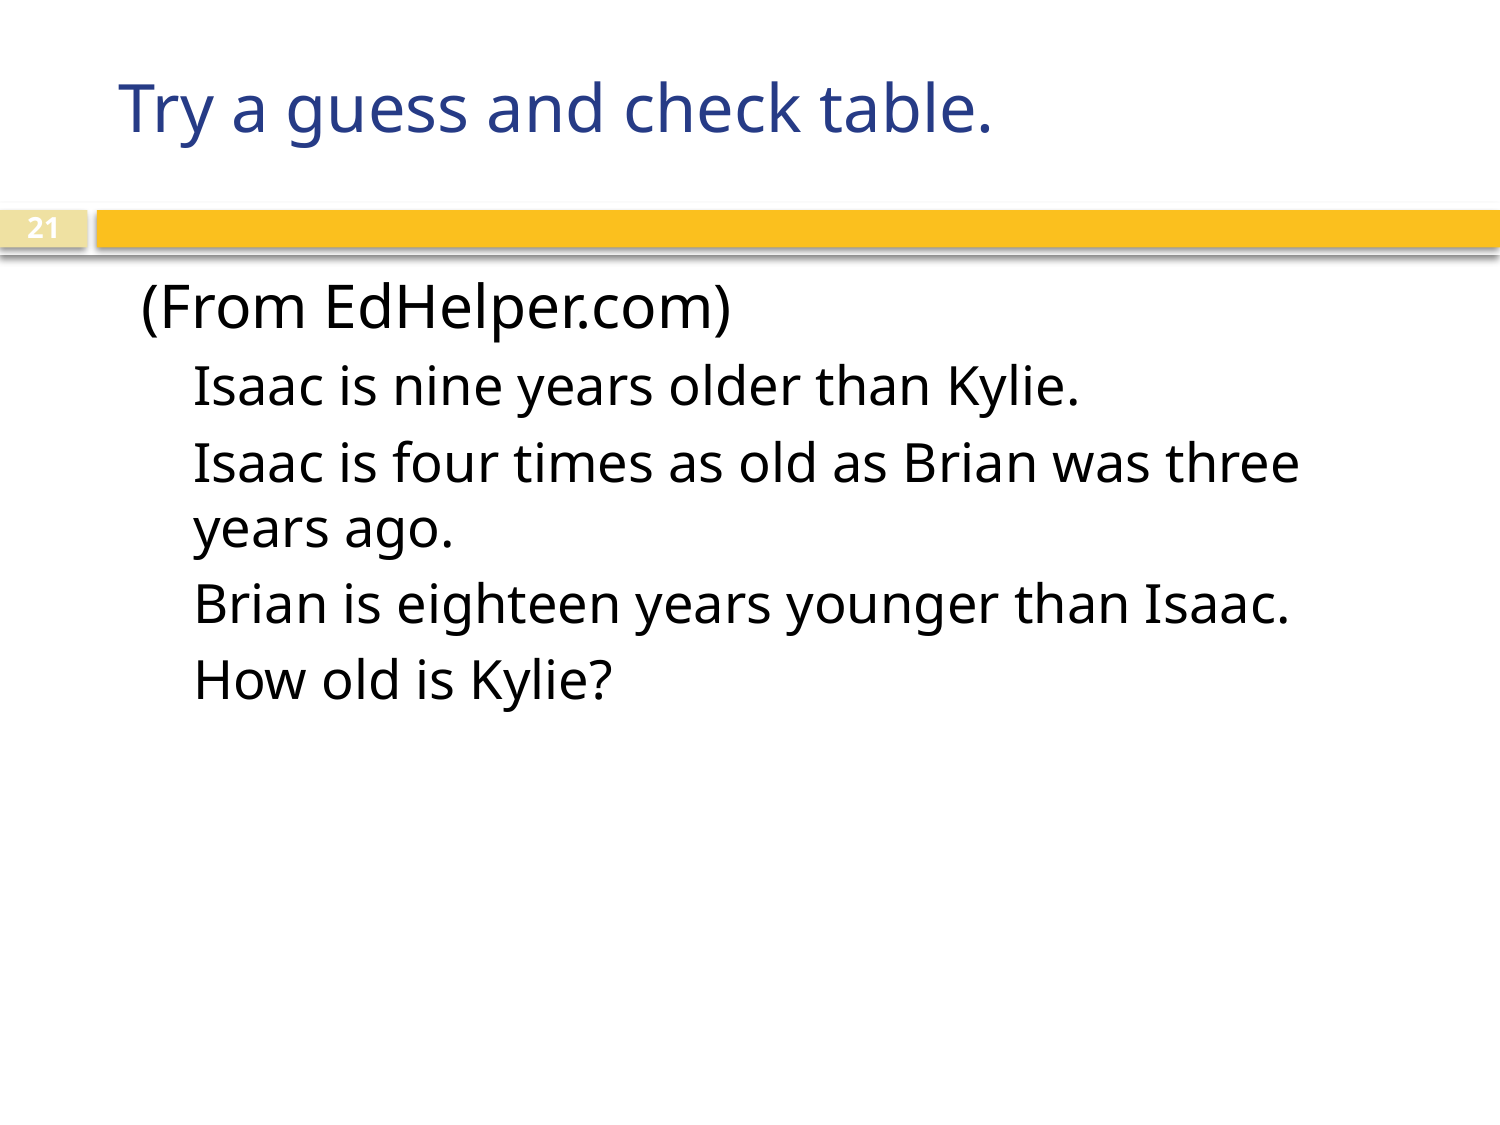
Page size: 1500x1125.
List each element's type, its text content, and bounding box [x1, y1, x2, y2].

slide_number 21 [0, 208, 88, 249]
list (From EdHelper.com) Isaac is nine years older than Kylie. Isaac is four times as old as Brian was three years ago. Brian is eighteen years younger than Isaac. How old is Kylie? [100, 262, 1438, 1000]
text_box Try a guess and check table. [108, 43, 1462, 167]
